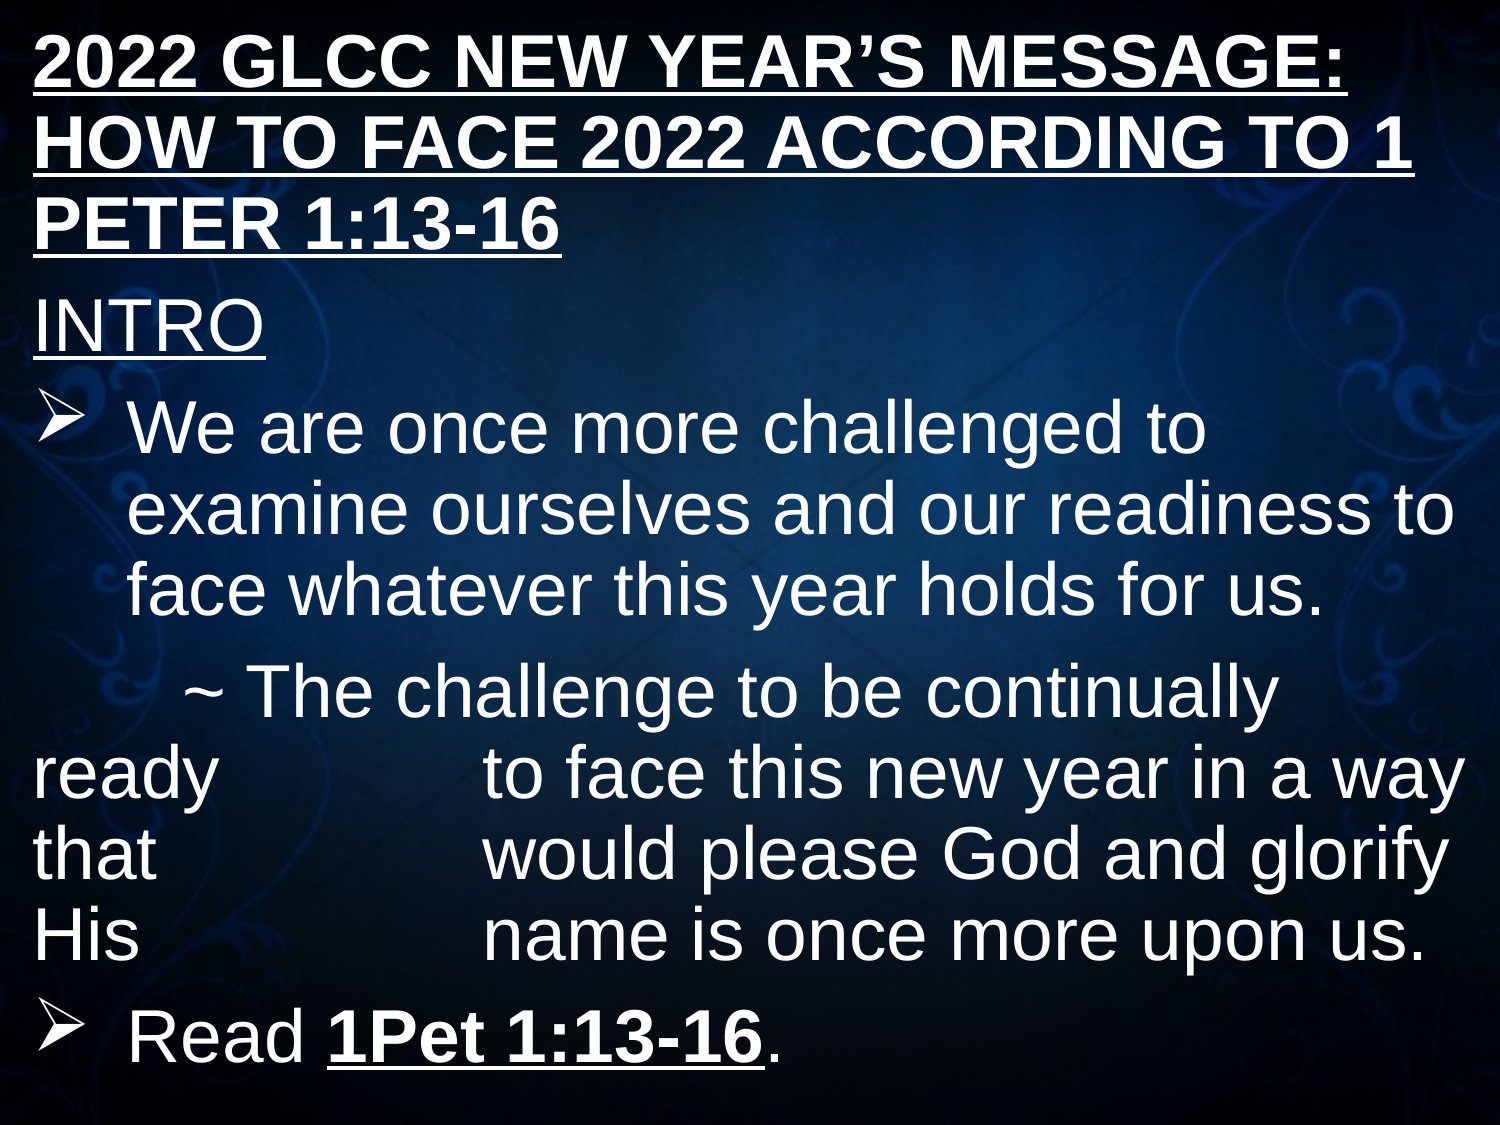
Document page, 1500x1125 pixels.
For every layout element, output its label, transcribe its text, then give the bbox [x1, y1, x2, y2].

subtitle 2022 GLCC NEW YEAR’S MESSAGE: HOW TO FACE 2022 ACCORDING TO 1 PETER 1:13-16 INTRO We are once more challenged to examine ourselves and our readiness to face whatever this year holds for us. ~ The challenge to be continually ready to face this new year in a way that would please God and glorify His name is once more upon us. Read 1Pet 1:13-16. [17, 15, 1483, 1100]
picture [0, 0, 1500, 1125]
